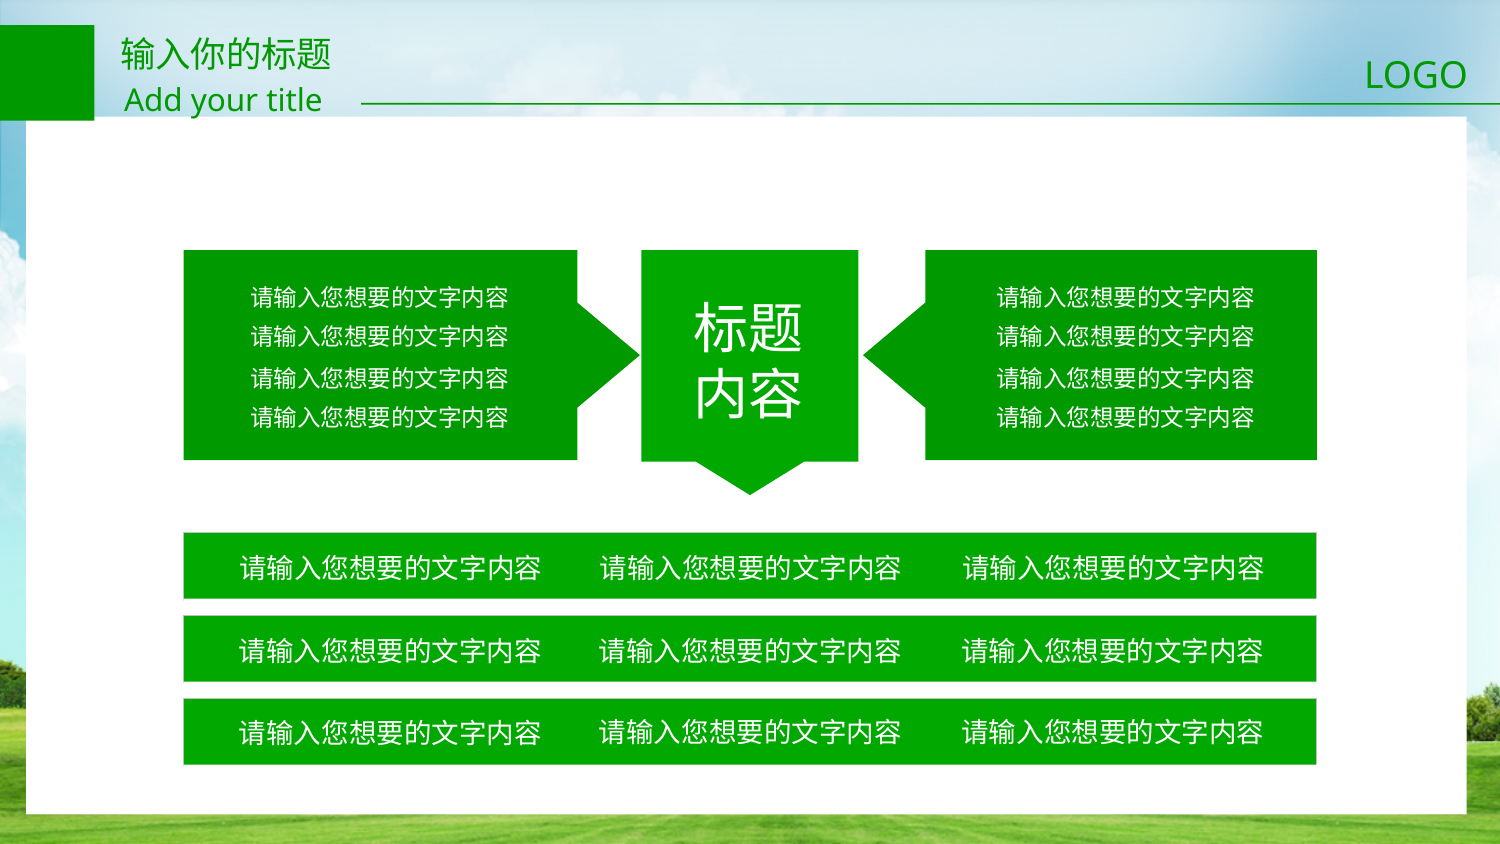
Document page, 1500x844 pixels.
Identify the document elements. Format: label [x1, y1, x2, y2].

picture [0, 0, 1500, 844]
text_box [862, 249, 1317, 461]
text_box [183, 249, 640, 461]
text_box [641, 249, 859, 496]
text_box [183, 698, 1318, 767]
text_box [183, 531, 1318, 601]
text_box [183, 615, 1318, 684]
